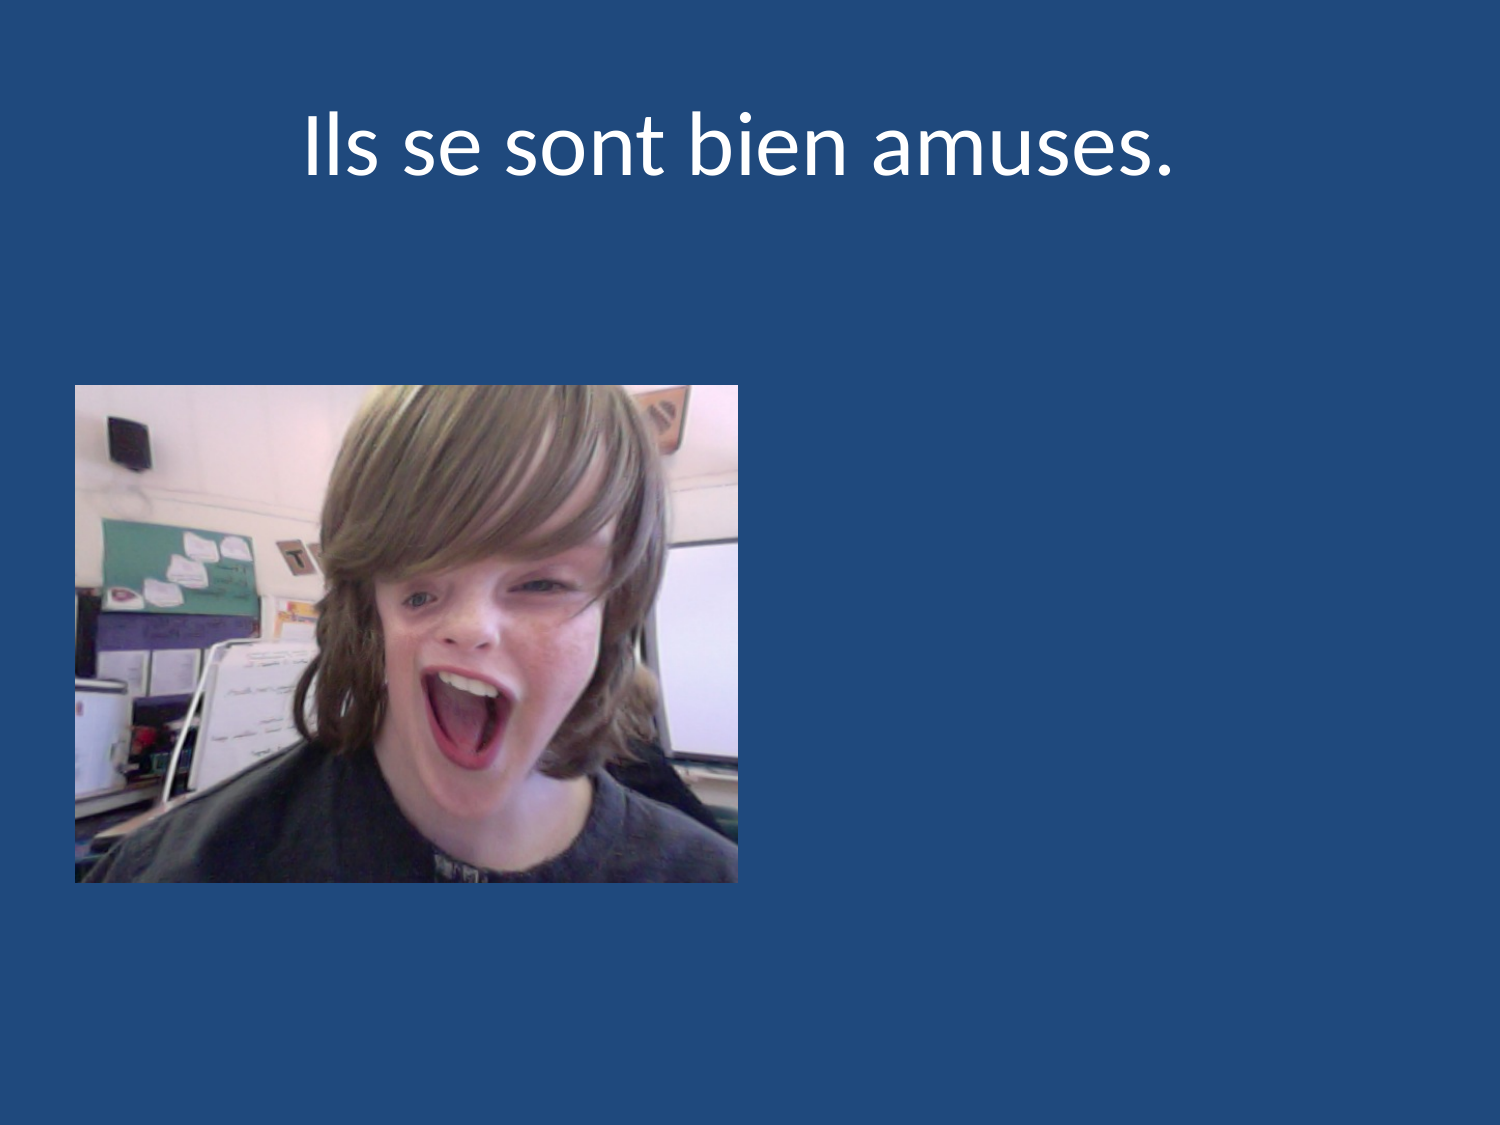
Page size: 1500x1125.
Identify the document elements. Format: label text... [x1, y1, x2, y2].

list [74, 262, 738, 1006]
title Ils se sont bien amuses. [75, 45, 1425, 233]
